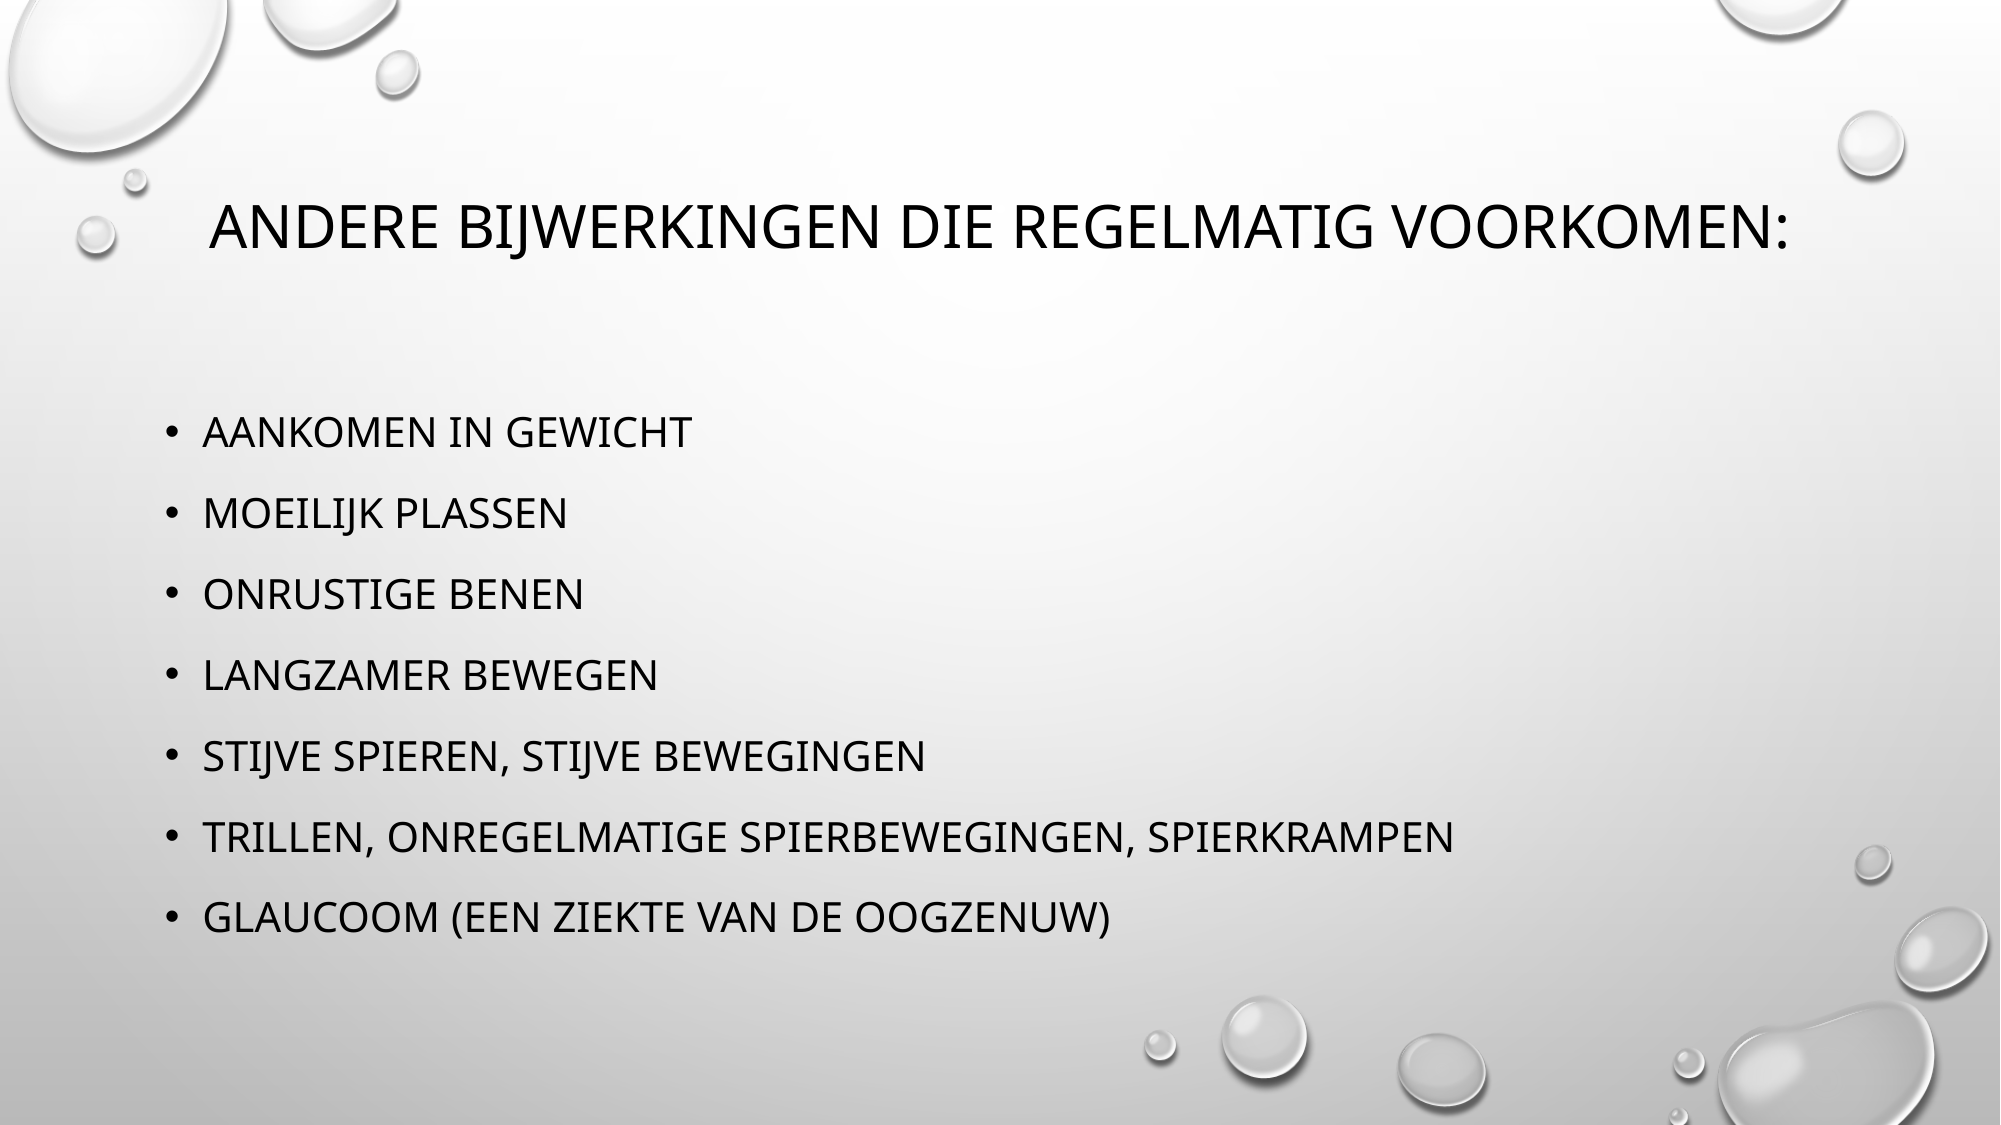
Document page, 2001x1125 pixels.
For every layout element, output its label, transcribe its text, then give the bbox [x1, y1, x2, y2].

list aankomen in gewicht moeilijk plassen onrustige benen langzamer bewegen stijve spieren, stijve bewegingen trillen, onregelmatige spierbewegingen, spierkrampen glaucoom (een ziekte van de oogzenuw) [149, 388, 1850, 950]
picture [0, 0, 2000, 1125]
title Andere bijwerkingen die regelmatig voorkomen: [149, 101, 1851, 364]
